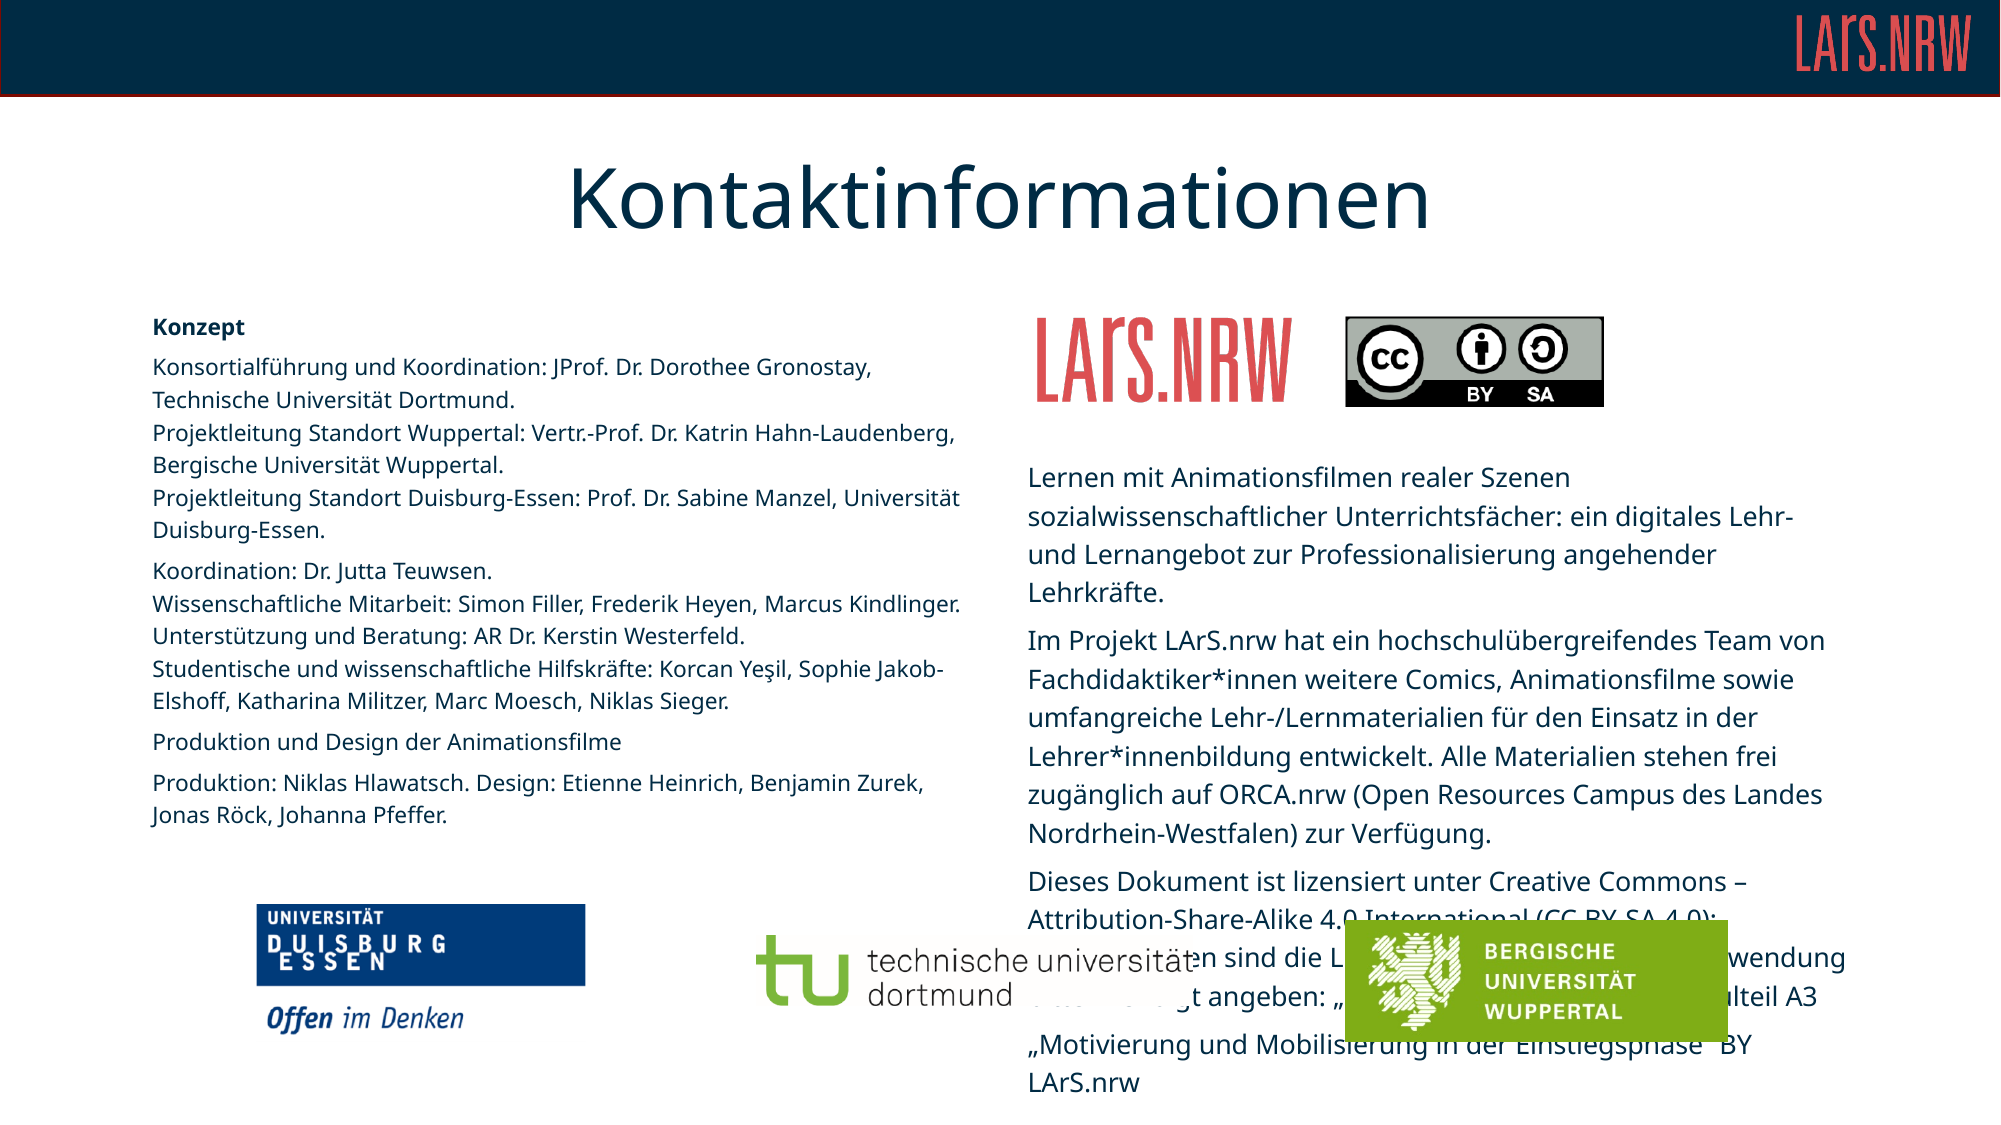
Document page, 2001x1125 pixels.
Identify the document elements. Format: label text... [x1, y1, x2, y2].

picture [1779, 3, 1977, 86]
picture [256, 904, 586, 1042]
list Lernen mit Animationsfilmen realer Szenen sozialwissenschaftlicher Unterrichtsfächer: ein digitales Lehr- und Lernangebot zur Professionalisierung angehender Lehrkräfte. Im Projekt LArS.nrw hat ein hochschulübergreifendes Team von Fachdidaktiker*innen weitere Comics, Animationsfilme sowie umfangreiche Lehr-/Lernmaterialien für den Einsatz in der Lehrer*innenbildung entwickelt. Alle Materialien stehen frei zugänglich auf ORCA.nrw (Open Resources Campus des Landes Nordrhein-Westfalen) zur Verfügung. Dieses Dokument ist lizensiert unter Creative Commons – Attribution-Share-Alike 4.0 International (CC BY-SA 4.0); ausgenommen sind die Logos und die Karikatur. Bei Verwendung bitte wie folgt angeben: „Seminarfolien , Modul A, Modulteil A3 „Motivierung und Mobilisierung in der Einstiegsphase“ BY LArS.nrw [1012, 446, 1863, 1125]
picture [1345, 316, 1604, 407]
picture [1345, 920, 1728, 1042]
picture [756, 935, 1193, 1006]
picture [1012, 299, 1300, 424]
title Kontaktinformationen [137, 126, 1863, 278]
list Konzept Konsortialführung und Koordination: JProf. Dr. Dorothee Gronostay, Technische Universität Dortmund. Projektleitung Standort Wuppertal: Vertr.-Prof. Dr. Katrin Hahn-Laudenberg, Bergische Universität Wuppertal. Projektleitung Standort Duisburg-Essen: Prof. Dr. Sabine Manzel, Universität Duisburg-Essen. Koordination: Dr. Jutta Teuwsen. Wissenschaftliche Mitarbeit: Simon Filler, Frederik Heyen, Marcus Kindlinger. Unterstützung und Beratung: AR Dr. Kerstin Westerfeld. Studentische und wissenschaftliche Hilfskräfte: Korcan Yeşil, Sophie Jakob-Elshoff, Katharina Militzer, Marc Moesch, Niklas Sieger. Produktion und Design der Animationsfilme Produktion: Niklas Hlawatsch. Design: Etienne Heinrich, Benjamin Zurek, Jonas Röck, Johanna Pfeffer. [137, 299, 988, 869]
